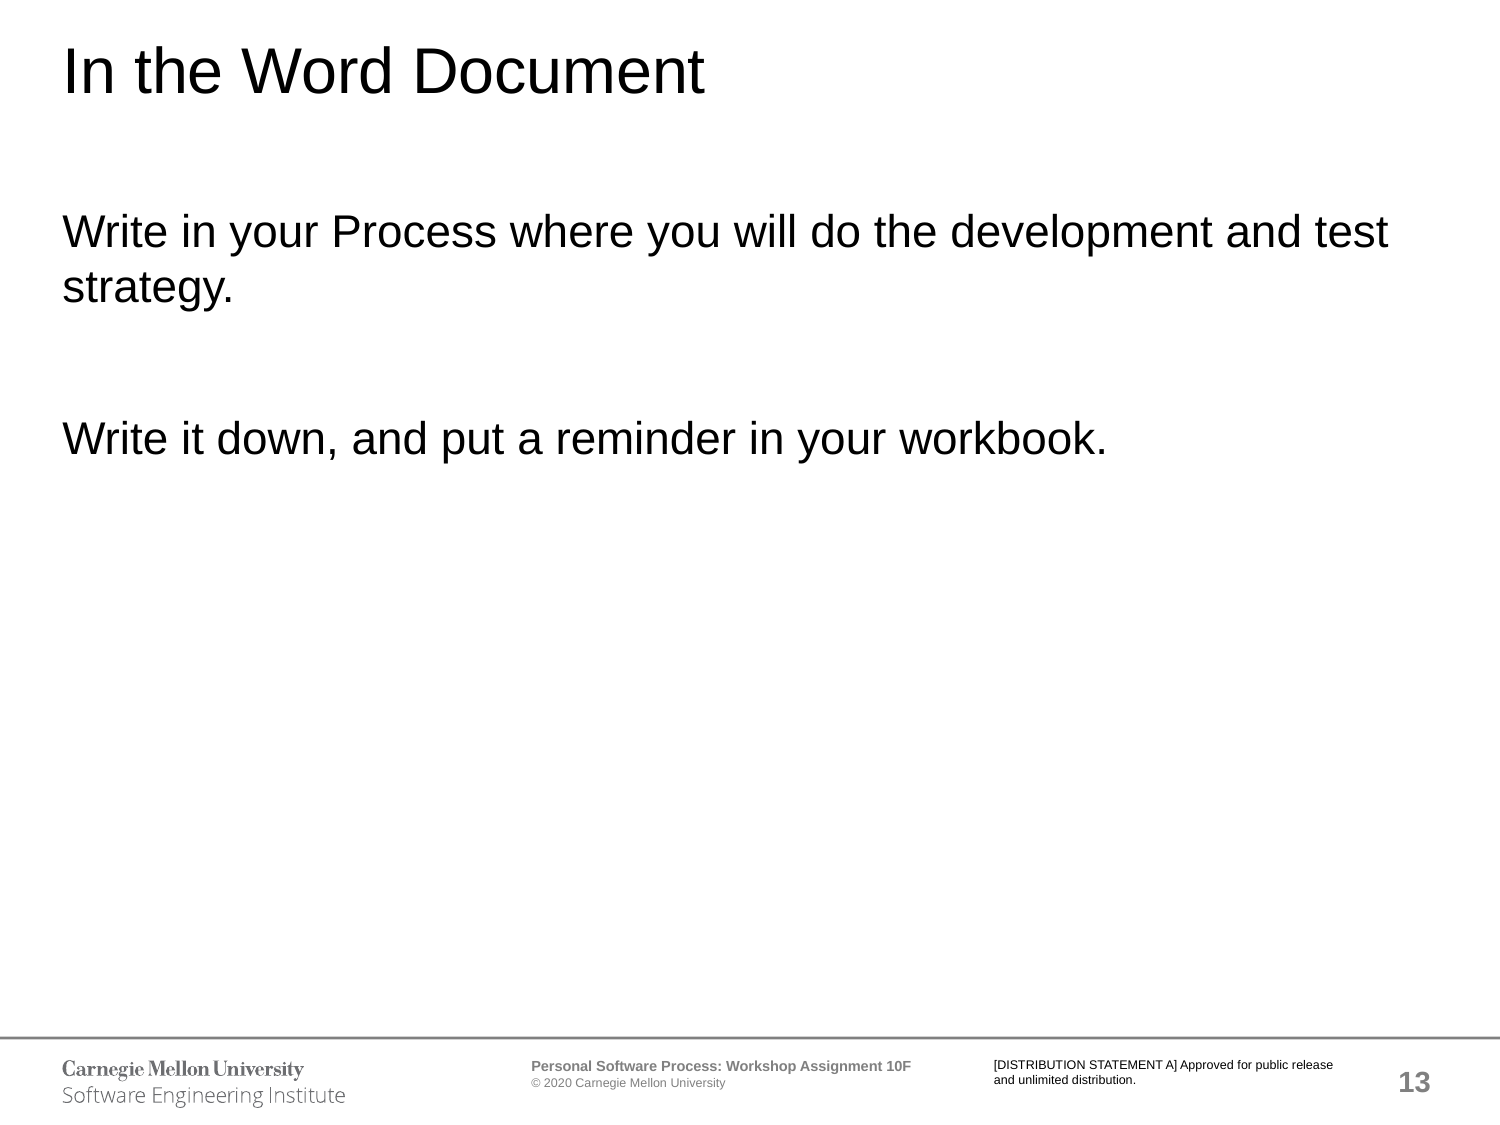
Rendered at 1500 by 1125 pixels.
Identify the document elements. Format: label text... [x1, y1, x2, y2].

list Write in your Process where you will do the development and test strategy. Write it down, and put a reminder in your workbook. [62, 202, 1431, 988]
title In the Word Document [62, 37, 1338, 182]
